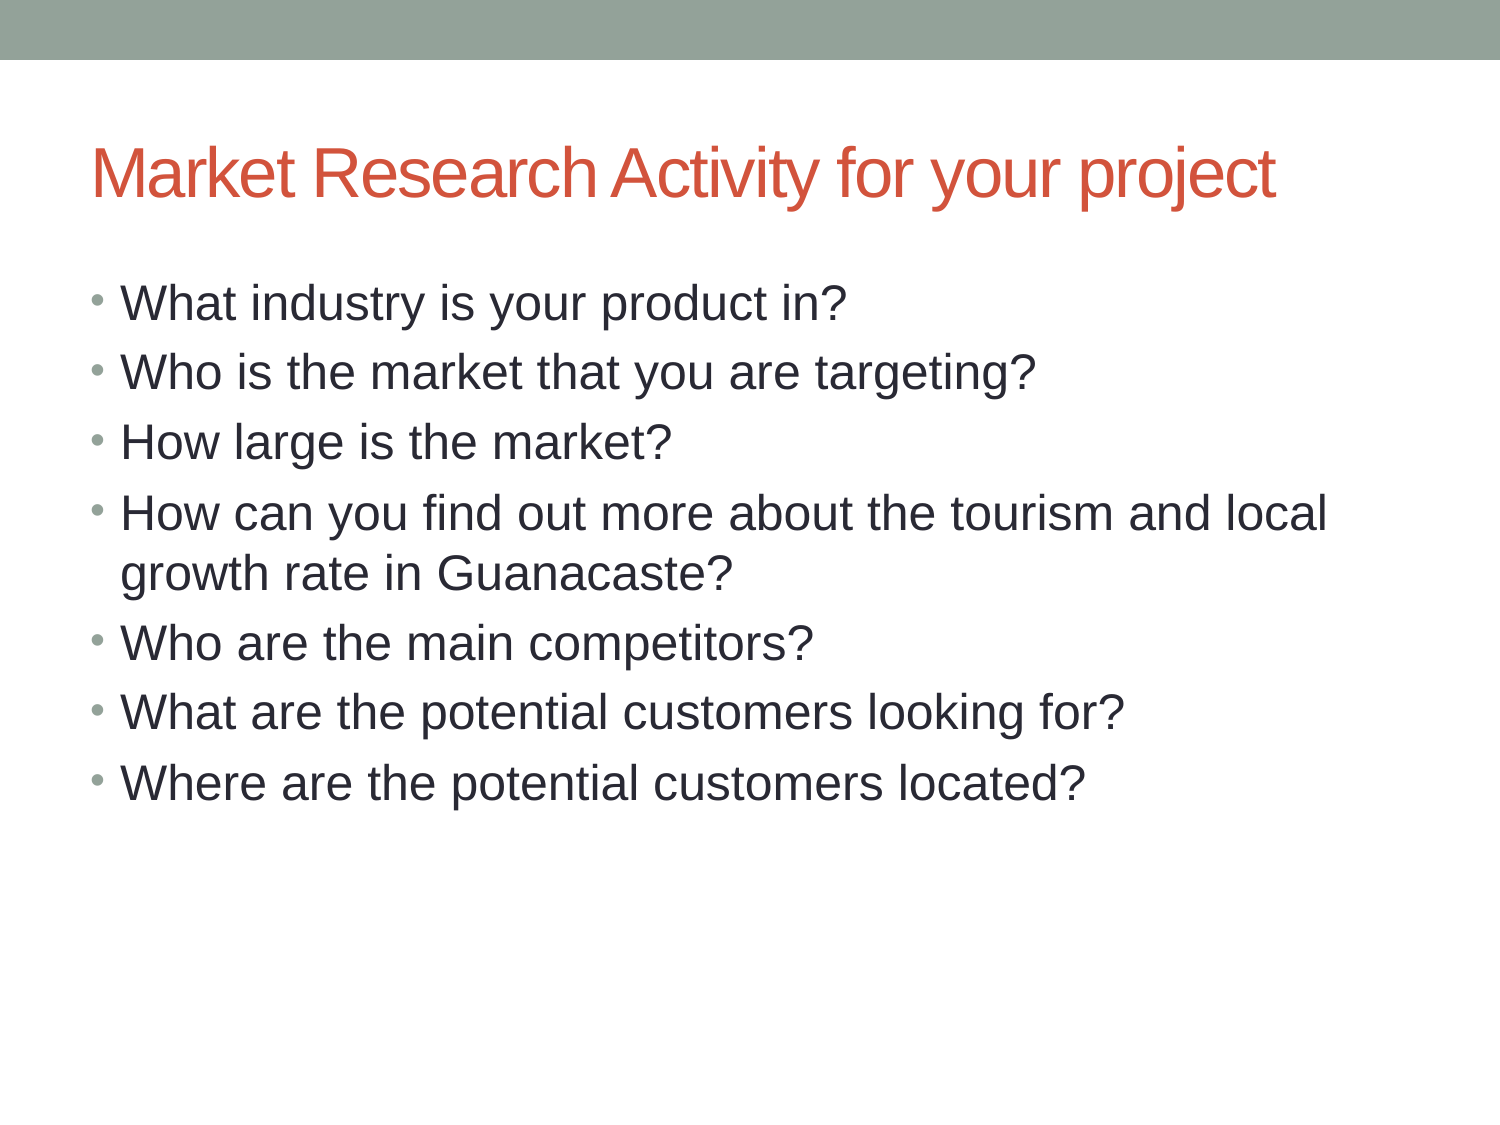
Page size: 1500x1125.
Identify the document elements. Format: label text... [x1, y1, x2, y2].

title Market Research Activity for your project [75, 87, 1425, 250]
list What industry is your product in? Who is the market that you are targeting? How large is the market? How can you find out more about the tourism and local growth rate in Guanacaste? Who are the main competitors? What are the potential customers looking for? Where are the potential customers located? [75, 262, 1425, 1063]
